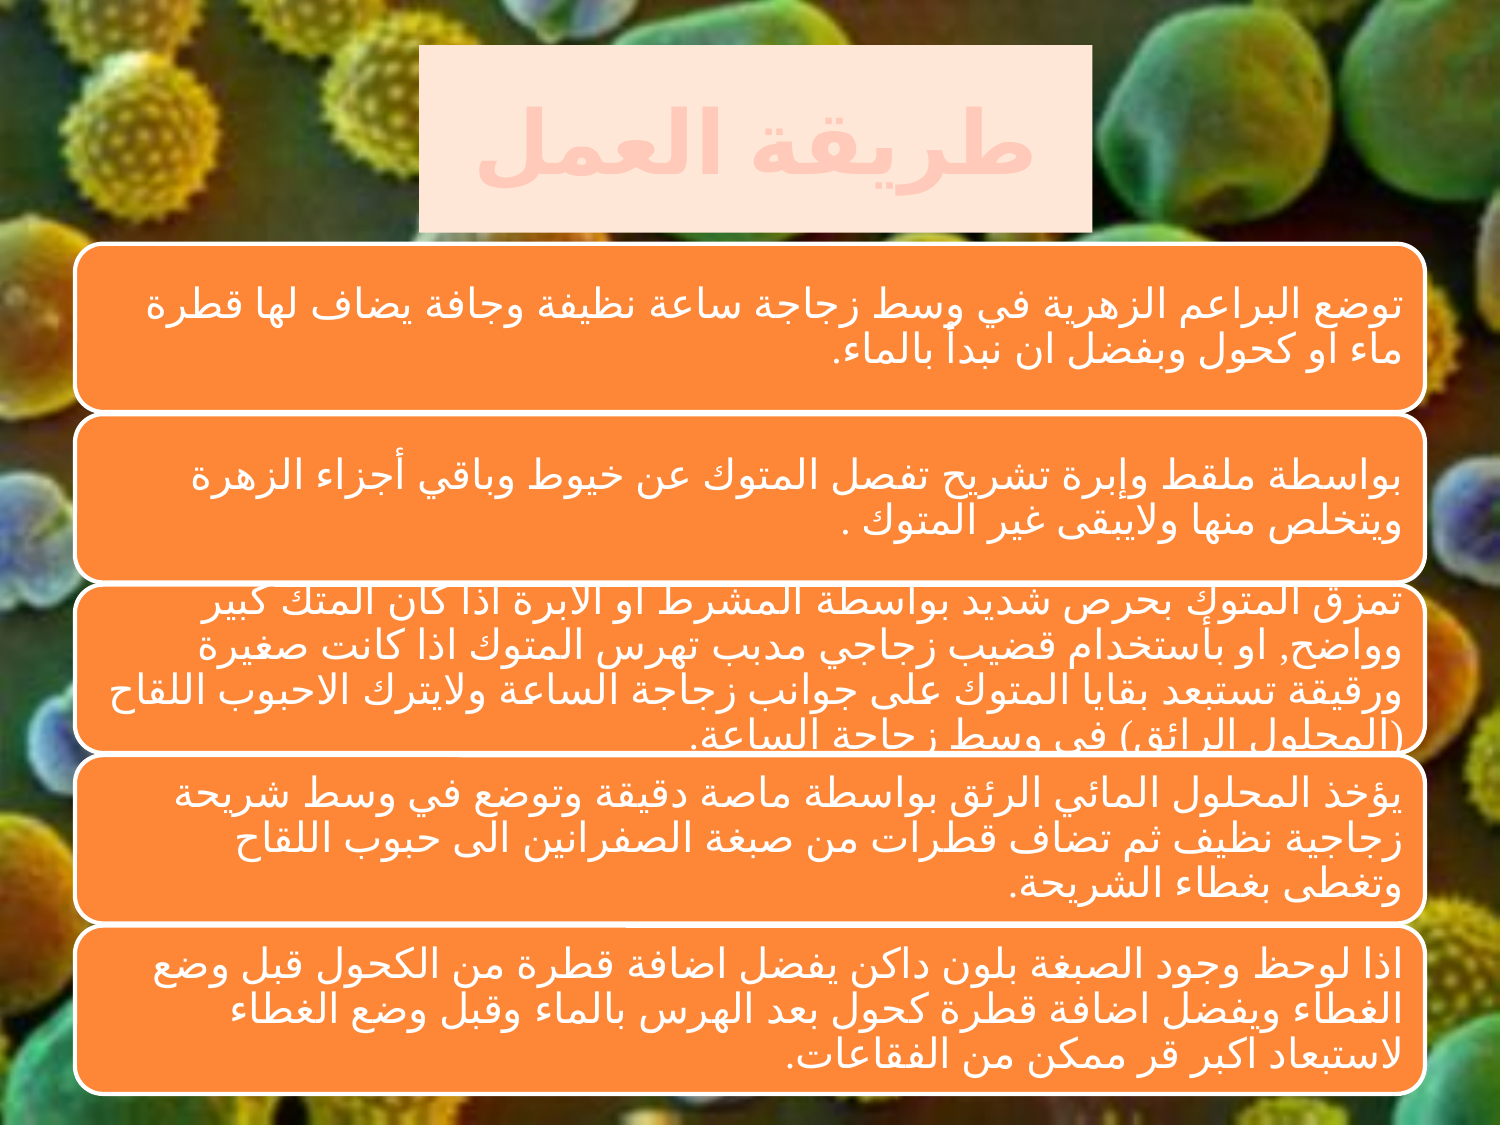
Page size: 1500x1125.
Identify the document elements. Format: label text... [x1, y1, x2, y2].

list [74, 243, 1426, 1095]
picture [0, 0, 1500, 1125]
title طريقة العمل [419, 45, 1093, 233]
